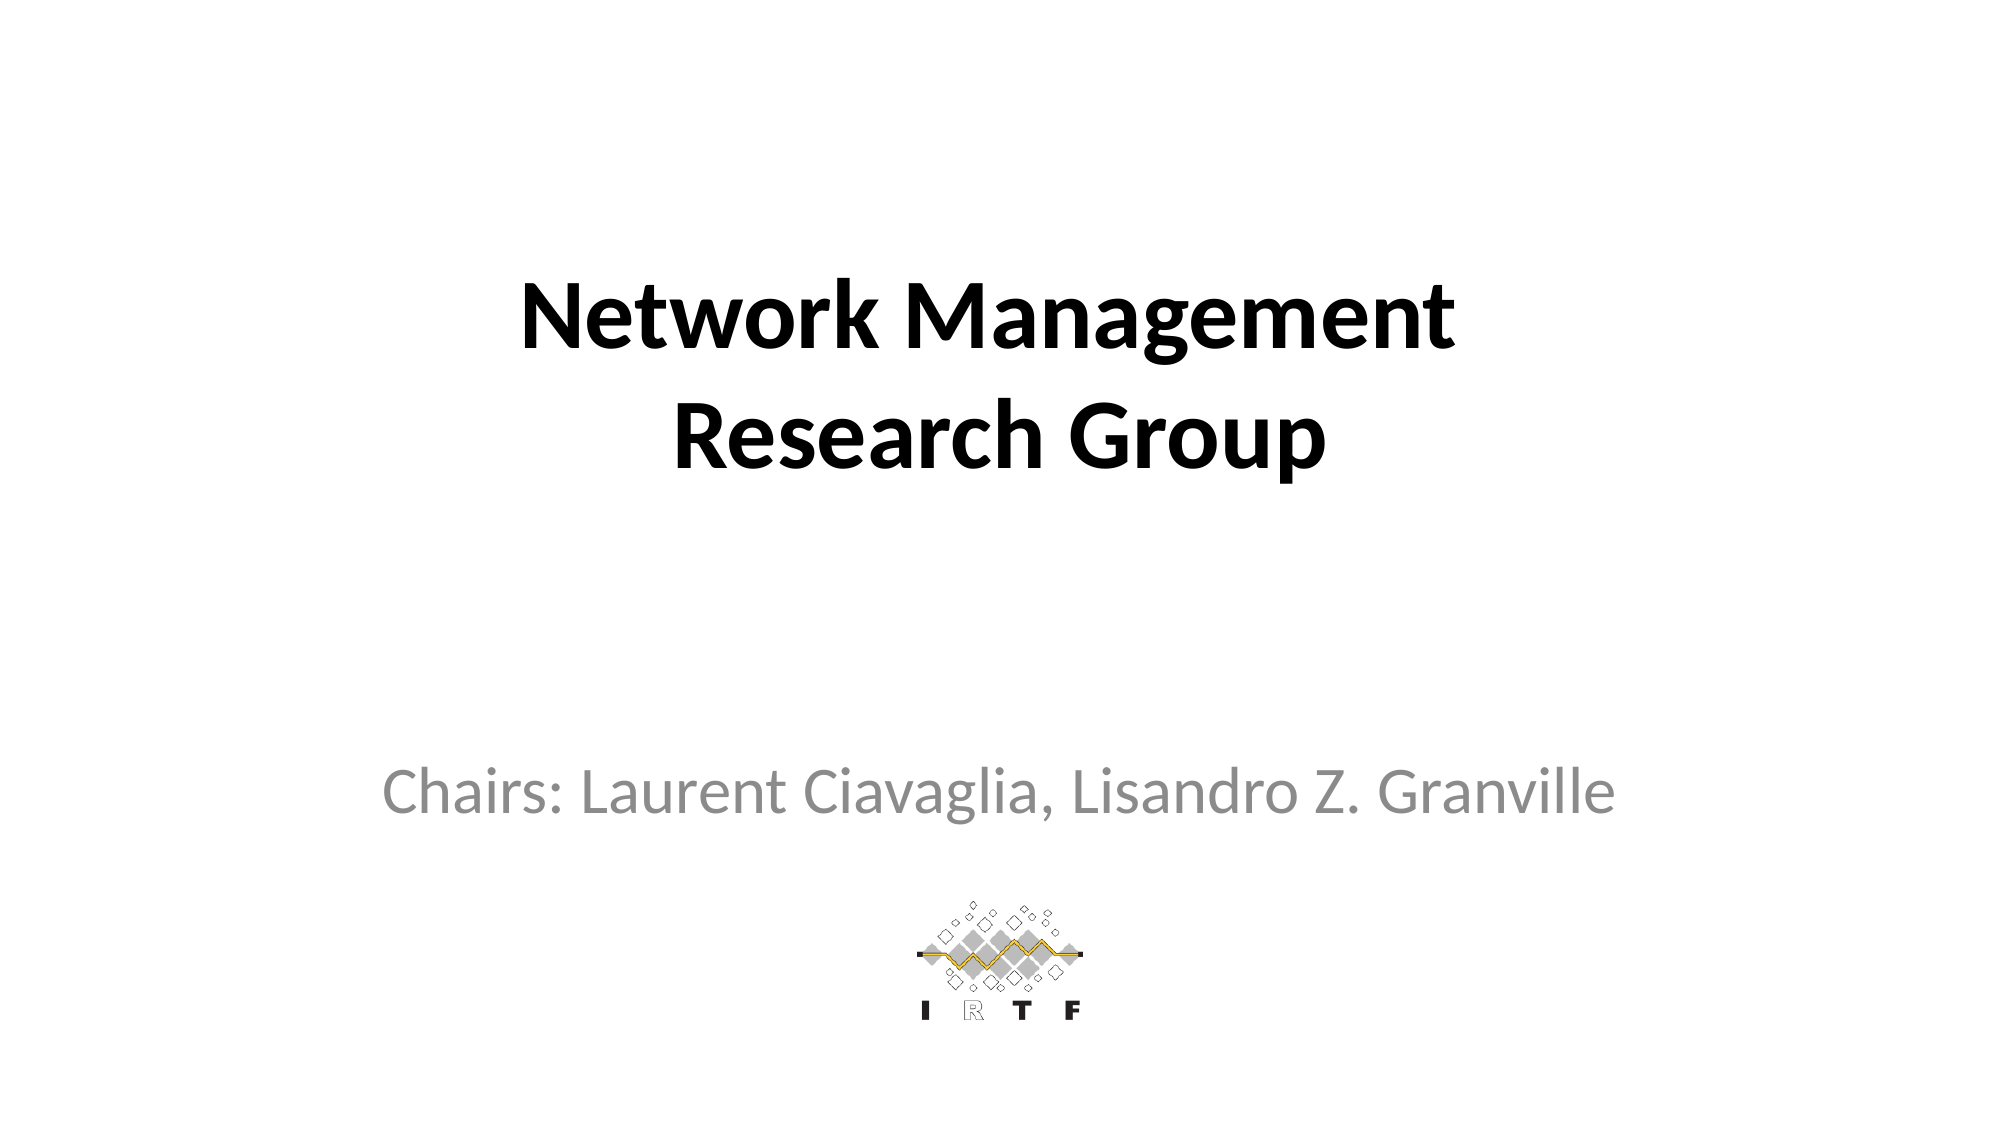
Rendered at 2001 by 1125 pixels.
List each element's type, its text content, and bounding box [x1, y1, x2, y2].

subtitle Chairs: Laurent Ciavaglia, Lisandro Z. Granville [300, 739, 1700, 855]
title Network Management Research Group [150, 248, 1850, 490]
picture [916, 900, 1083, 1020]
